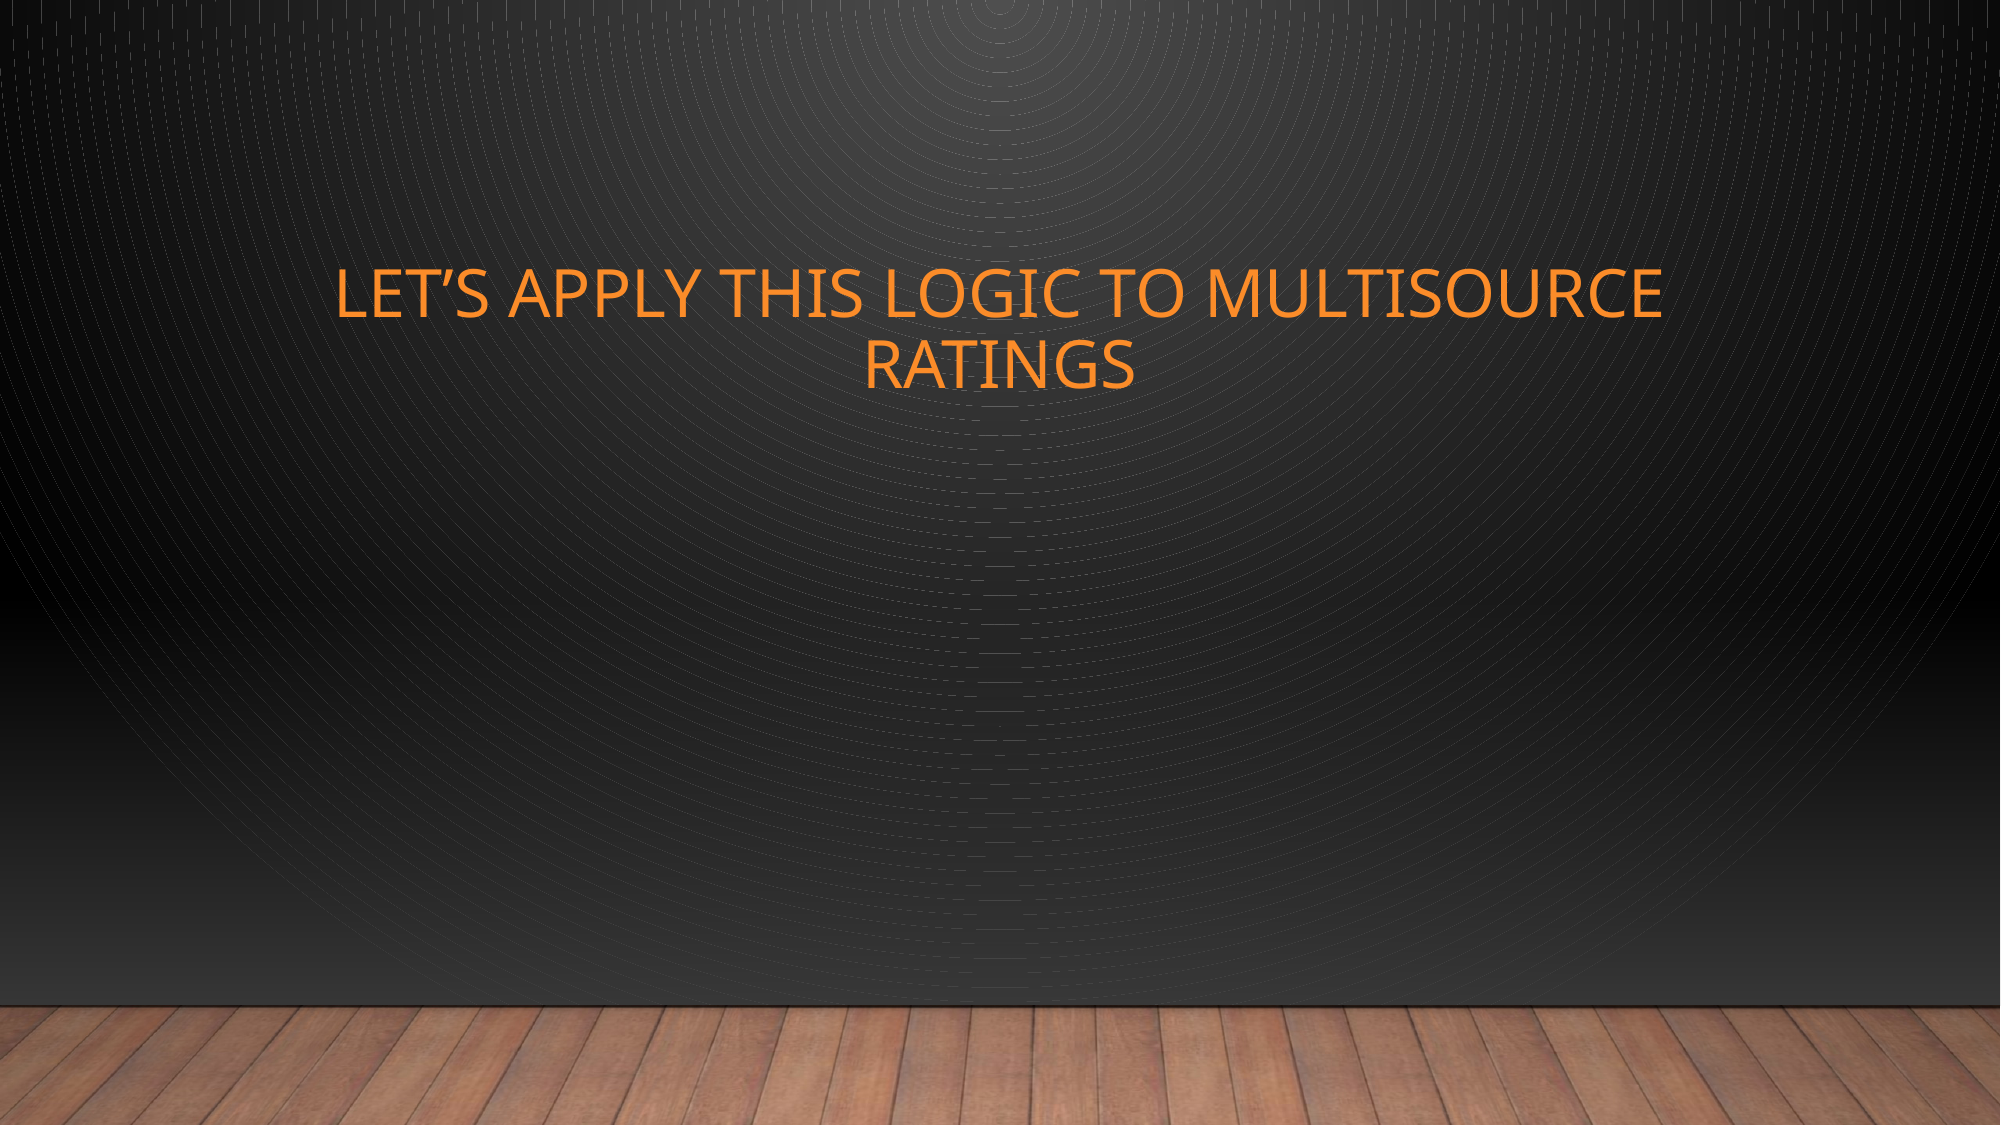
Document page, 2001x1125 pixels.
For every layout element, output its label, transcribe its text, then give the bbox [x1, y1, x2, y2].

title Let’s Apply this Logic to Multisource Ratings [237, 245, 1763, 418]
picture [0, 1005, 2000, 1125]
